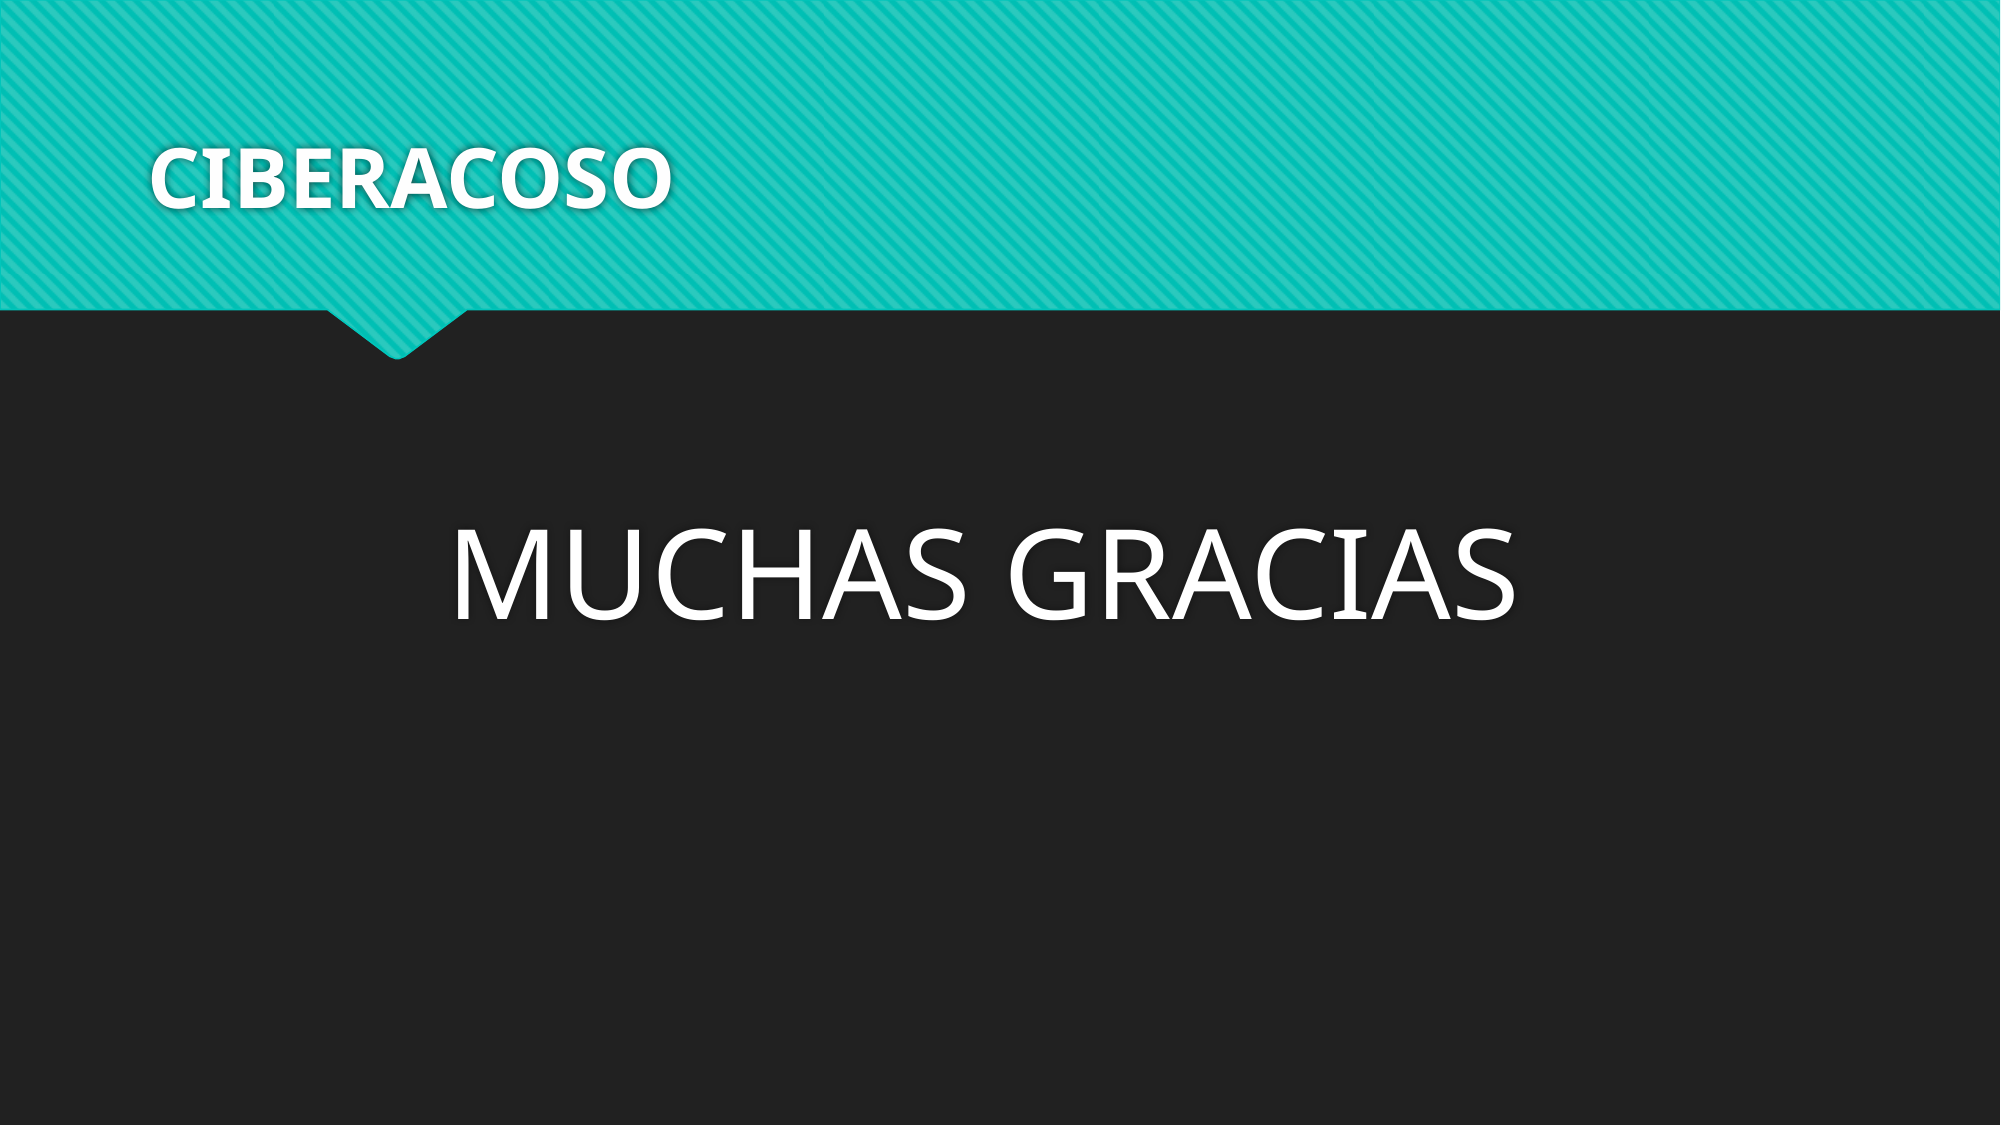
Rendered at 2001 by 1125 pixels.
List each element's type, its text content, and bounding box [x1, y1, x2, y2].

list MUCHAS GRACIAS [134, 364, 1866, 962]
title CIBERACOSO [132, 73, 1868, 233]
